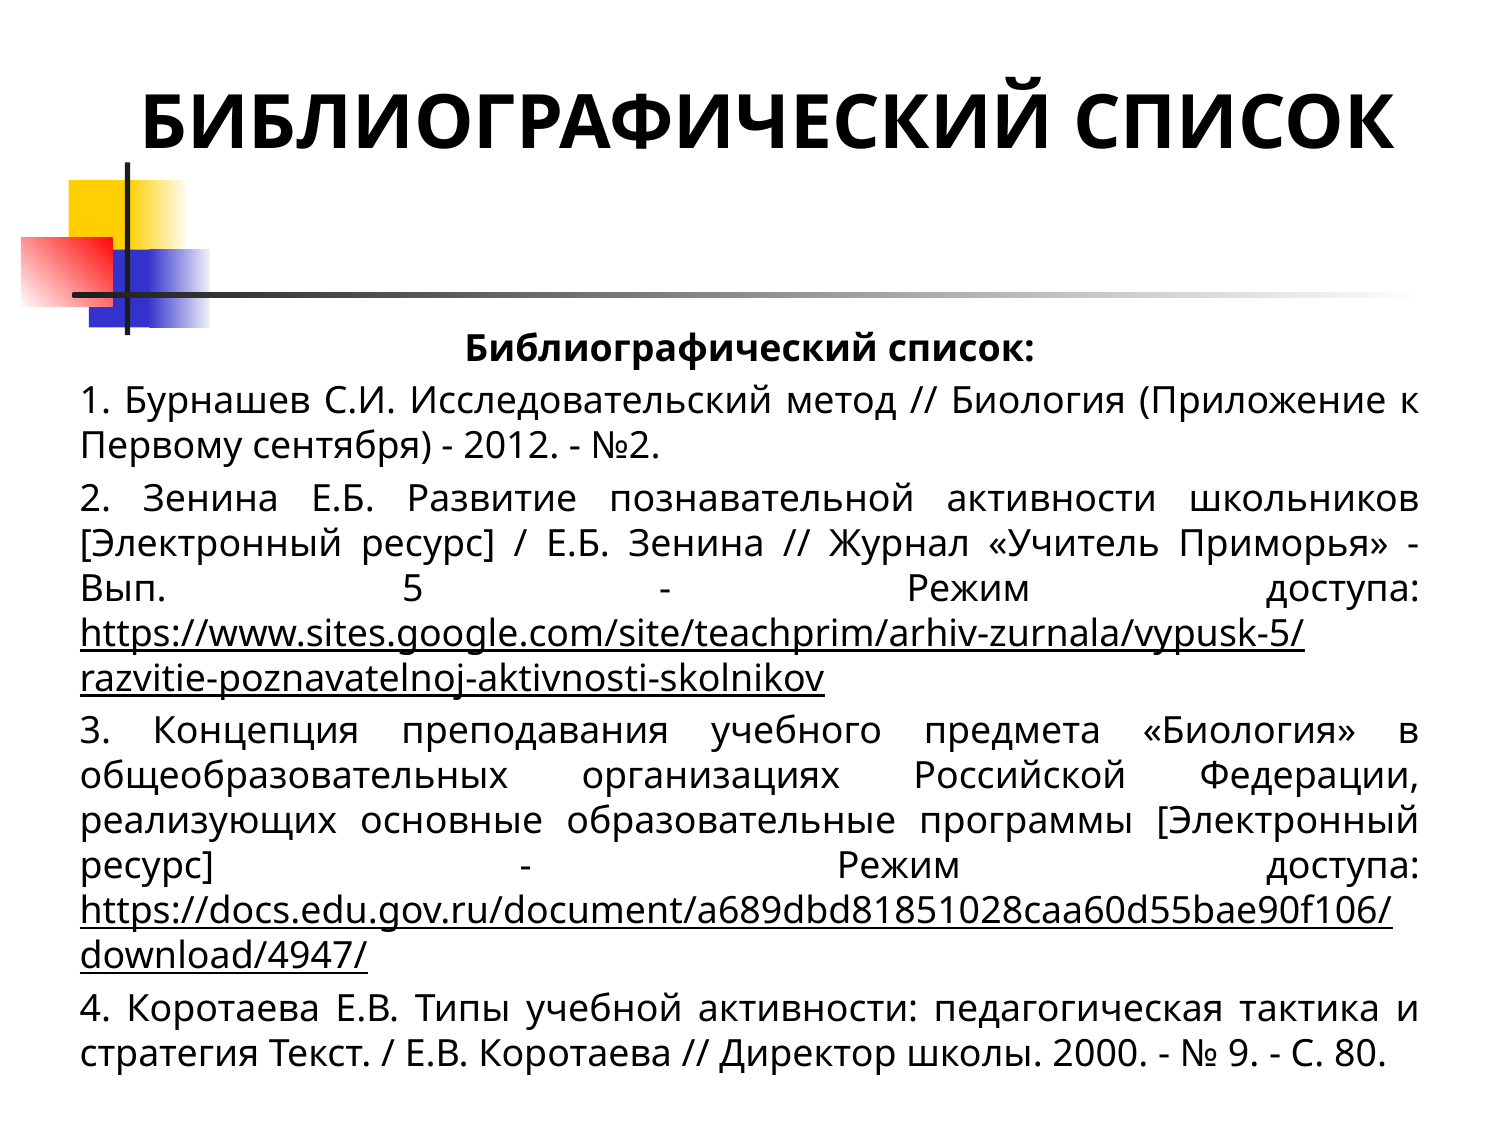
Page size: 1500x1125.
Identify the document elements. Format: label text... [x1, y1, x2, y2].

text_box БИБЛИОГРАФИЧЕСКИЙ СПИСОК [123, 66, 1412, 172]
text_box Библиографический список: 1. Бурнашев С.И. Исследовательский метод // Биология (Приложение к Первому сентября) - 2012. - №2. 2. Зенина Е.Б. Развитие познавательной активности школьников [Электронный ресурс] / Е.Б. Зенина // Журнал «Учитель Приморья» - Вып. 5 - Режим доступа: https://www.sites.google.com/site/teachprim/arhiv-zurnala/vypusk-5/razvitie-poznavatelnoj-aktivnosti-skolnikov 3. Концепция преподавания учебного предмета «Биология» в общеобразовательных организациях Российской Федерации, реализующих основные образовательные программы [Электронный ресурс] - Режим доступа: https://docs.edu.gov.ru/document/a689dbd81851028caa60d55bae90f106/download/4947/ 4. Коротаева Е.В. Типы учебной активности: педагогическая тактика и стратегия Текст. / Е.В. Коротаева // Директор школы. 2000. - № 9. - С. 80. [64, 316, 1436, 1082]
